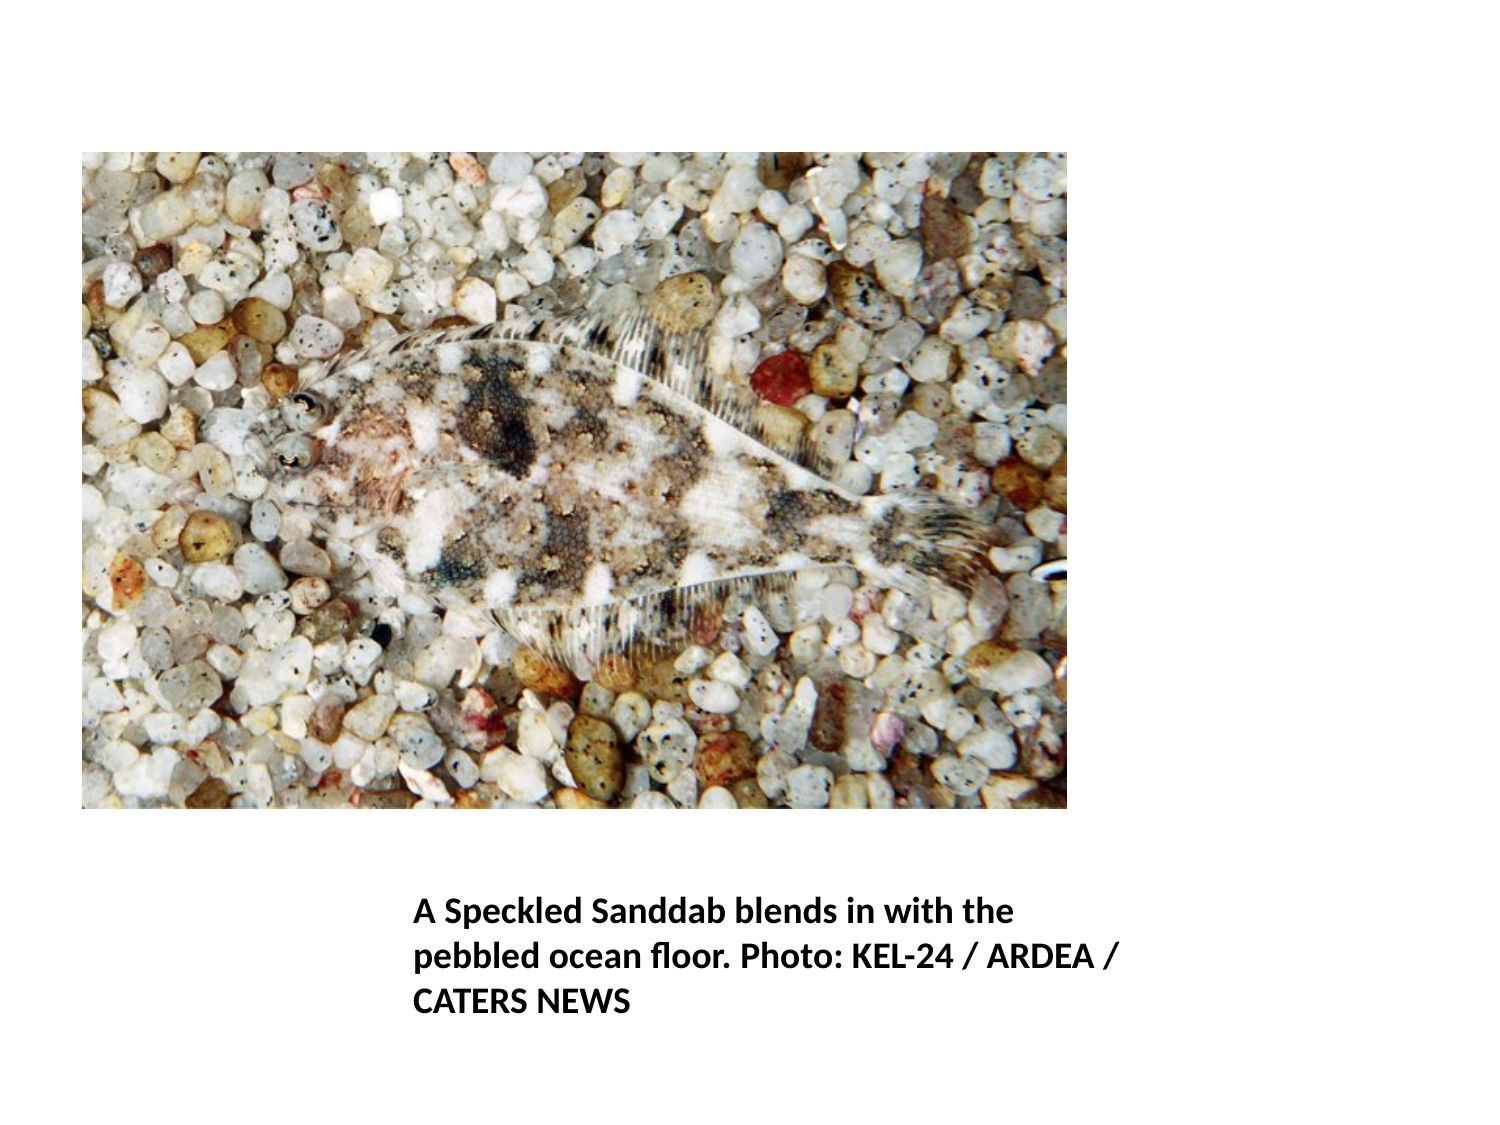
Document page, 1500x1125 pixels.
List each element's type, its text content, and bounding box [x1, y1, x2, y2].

text_box A Speckled Sanddab blends in with the pebbled ocean floor. Photo: KEL-24 / ARDEA / CATERS NEWS [398, 878, 1149, 1029]
picture [81, 152, 1067, 809]
